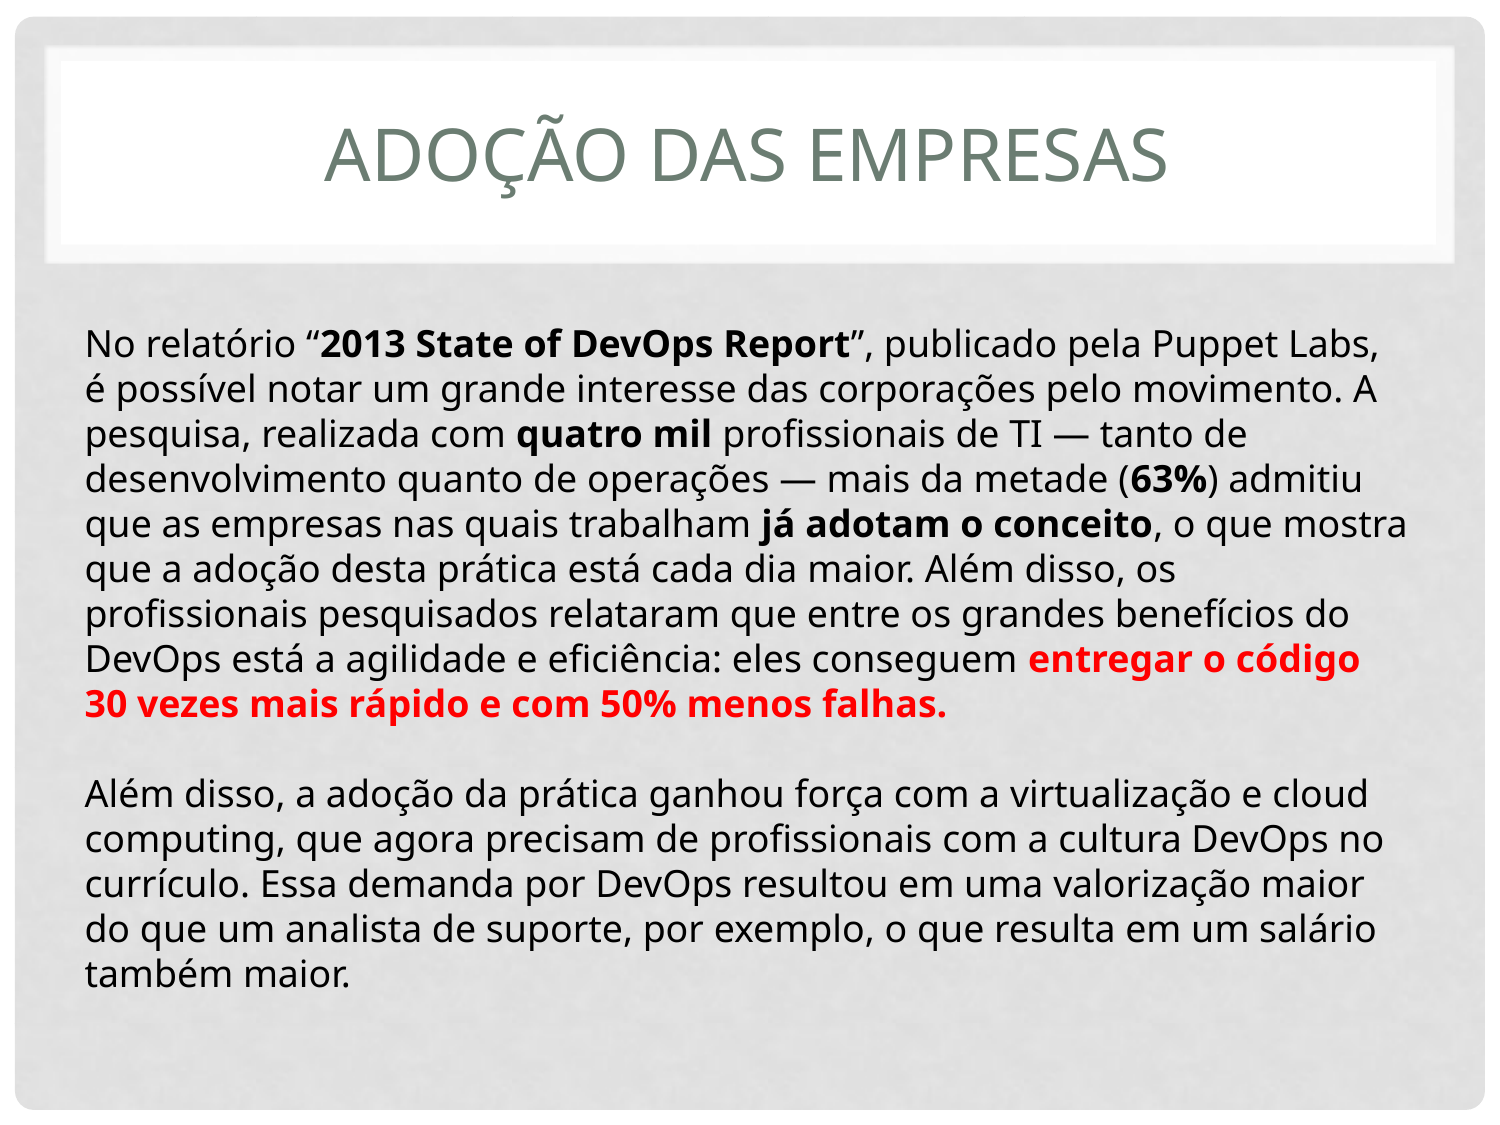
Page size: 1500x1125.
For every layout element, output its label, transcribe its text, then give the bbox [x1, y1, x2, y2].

text_box No relatório “2013 State of DevOps Report”, publicado pela Puppet Labs, é possível notar um grande interesse das corporações pelo movimento. A pesquisa, realizada com quatro mil profissionais de TI — tanto de desenvolvimento quanto de operações — mais da metade (63%) admitiu que as empresas nas quais trabalham já adotam o conceito, o que mostra que a adoção desta prática está cada dia maior. Além disso, os profissionais pesquisados relataram que entre os grandes benefícios do DevOps está a agilidade e eficiência: eles conseguem entregar o código 30 vezes mais rápido e com 50% menos falhas. Além disso, a adoção da prática ganhou força com a virtualização e cloud computing, que agora precisam de profissionais com a cultura DevOps no currículo. Essa demanda por DevOps resultou em uma valorização maior do que um analista de suporte, por exemplo, o que resulta em um salário também maior. [69, 313, 1425, 1003]
title Adoção das empresas [69, 66, 1425, 238]
